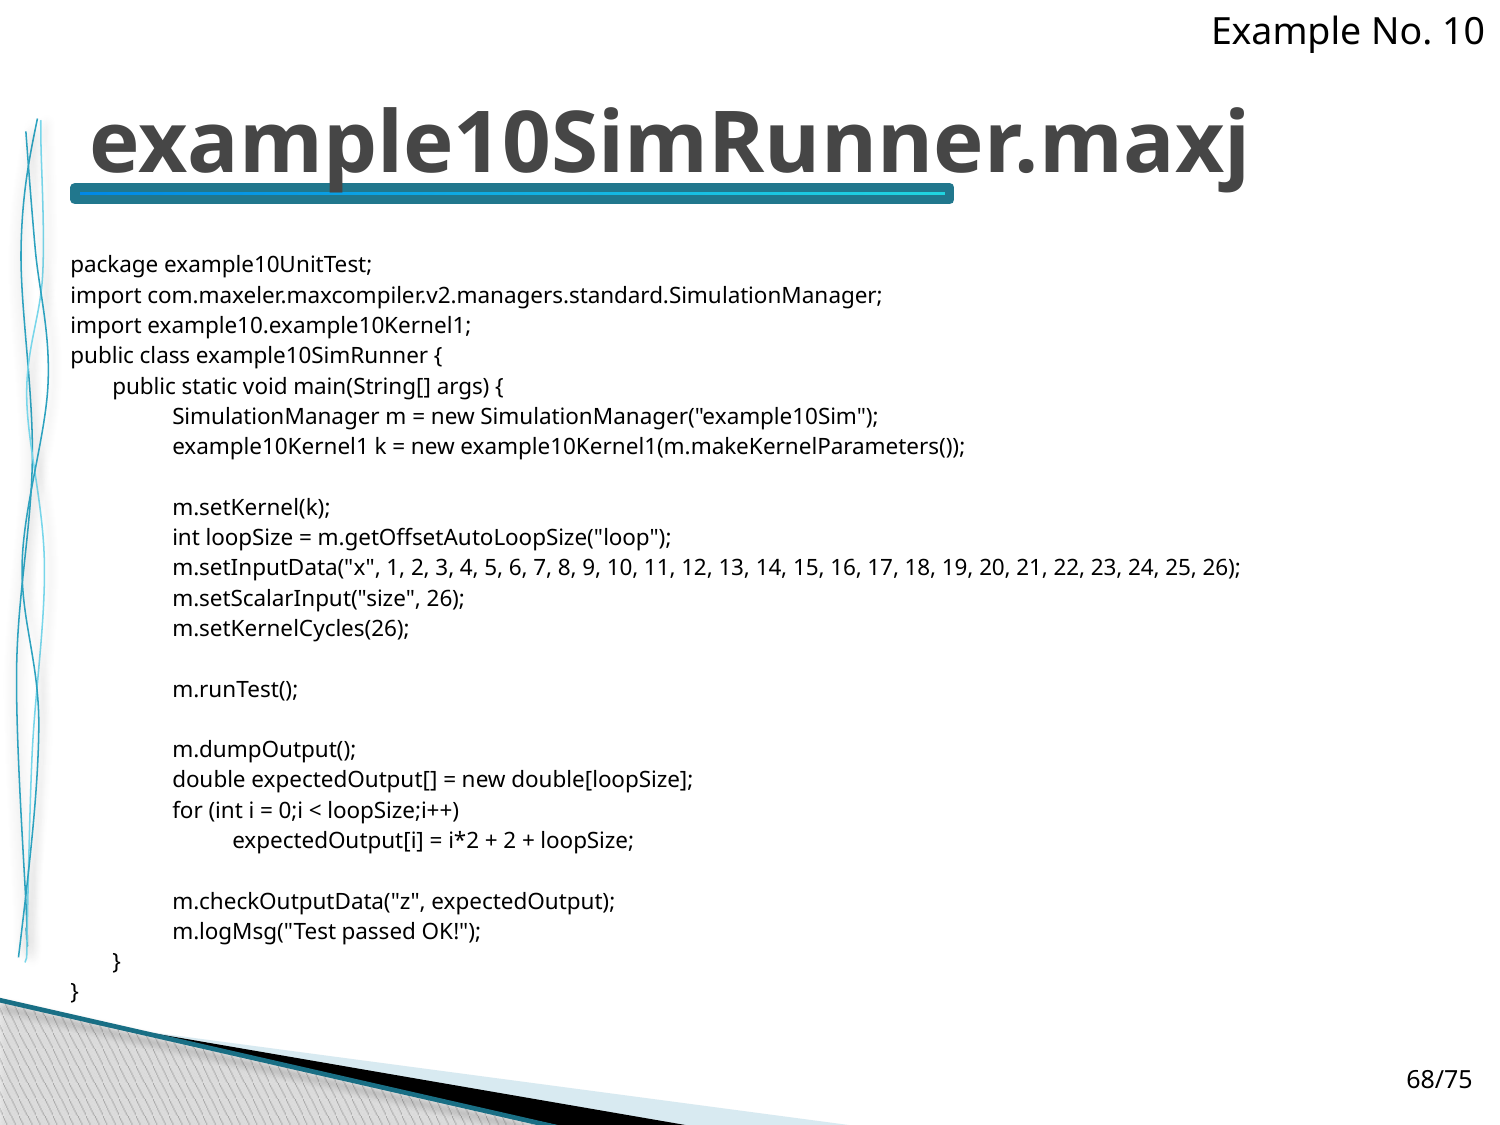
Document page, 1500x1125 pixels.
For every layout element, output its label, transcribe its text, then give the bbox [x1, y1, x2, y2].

title example10SimRunner.maxj [75, 45, 1425, 233]
list package example10UnitTest; import com.maxeler.maxcompiler.v2.managers.standard.SimulationManager; import example10.example10Kernel1; public class example10SimRunner { public static void main(String[] args) { SimulationManager m = new SimulationManager("example10Sim"); example10Kernel1 k = new example10Kernel1(m.makeKernelParameters()); m.setKernel(k); int loopSize = m.getOffsetAutoLoopSize("loop"); m.setInputData("x", 1, 2, 3, 4, 5, 6, 7, 8, 9, 10, 11, 12, 13, 14, 15, 16, 17, 18, 19, 20, 21, 22, 23, 24, 25, 26); m.setScalarInput("size", 26); m.setKernelCycles(26); m.runTest(); m.dumpOutput(); double expectedOutput[] = new double[loopSize]; for (int i = 0;i < loopSize;i++) expectedOutput[i] = i*2 + 2 + loopSize; m.checkOutputData("z", expectedOutput); m.logMsg("Test passed OK!"); } } [37, 243, 1500, 1013]
list Example No. 10 [1074, 0, 1500, 63]
